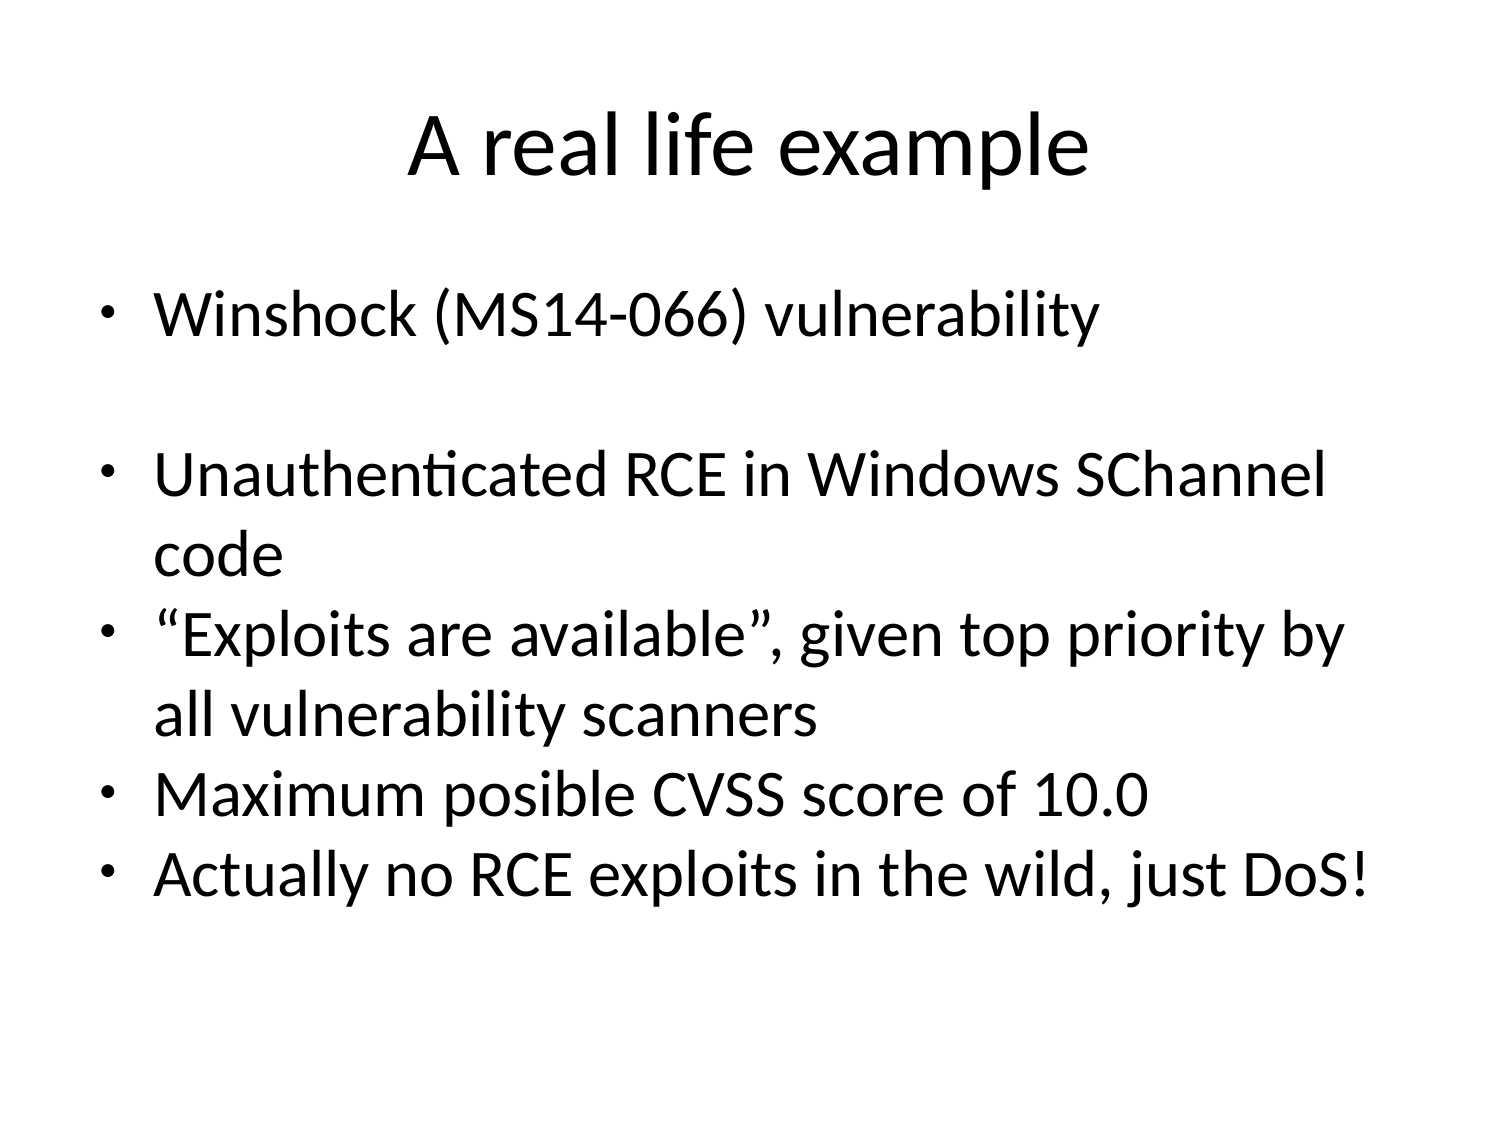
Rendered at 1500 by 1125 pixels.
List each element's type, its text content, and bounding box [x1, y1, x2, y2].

text_box Winshock (MS14-066) vulnerability Unauthenticated RCE in Windows SChannel code “Exploits are available”, given top priority by all vulnerability scanners Maximum posible CVSS score of 10.0 Actually no RCE exploits in the wild, just DoS! [75, 262, 1425, 917]
text_box A real life example [75, 76, 1425, 201]
